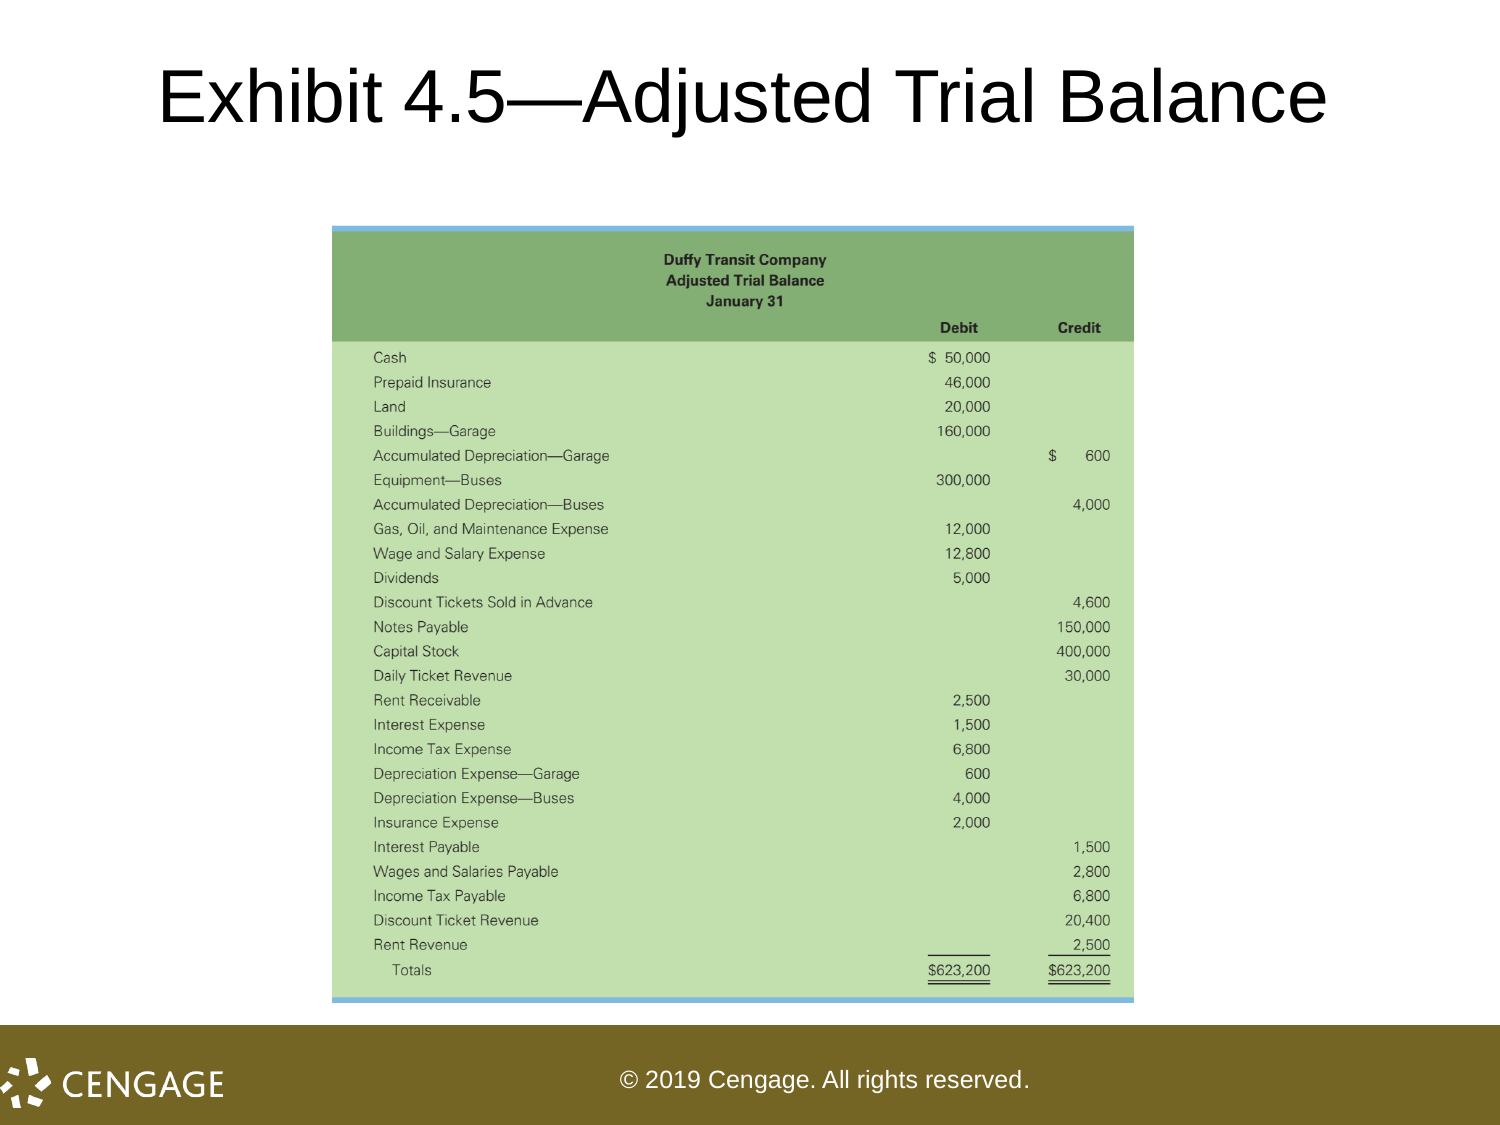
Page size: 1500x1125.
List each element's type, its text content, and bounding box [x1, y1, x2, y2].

title Exhibit 4.5—Adjusted Trial Balance [85, 30, 1403, 155]
picture [331, 217, 1135, 1010]
picture [0, 1058, 223, 1108]
